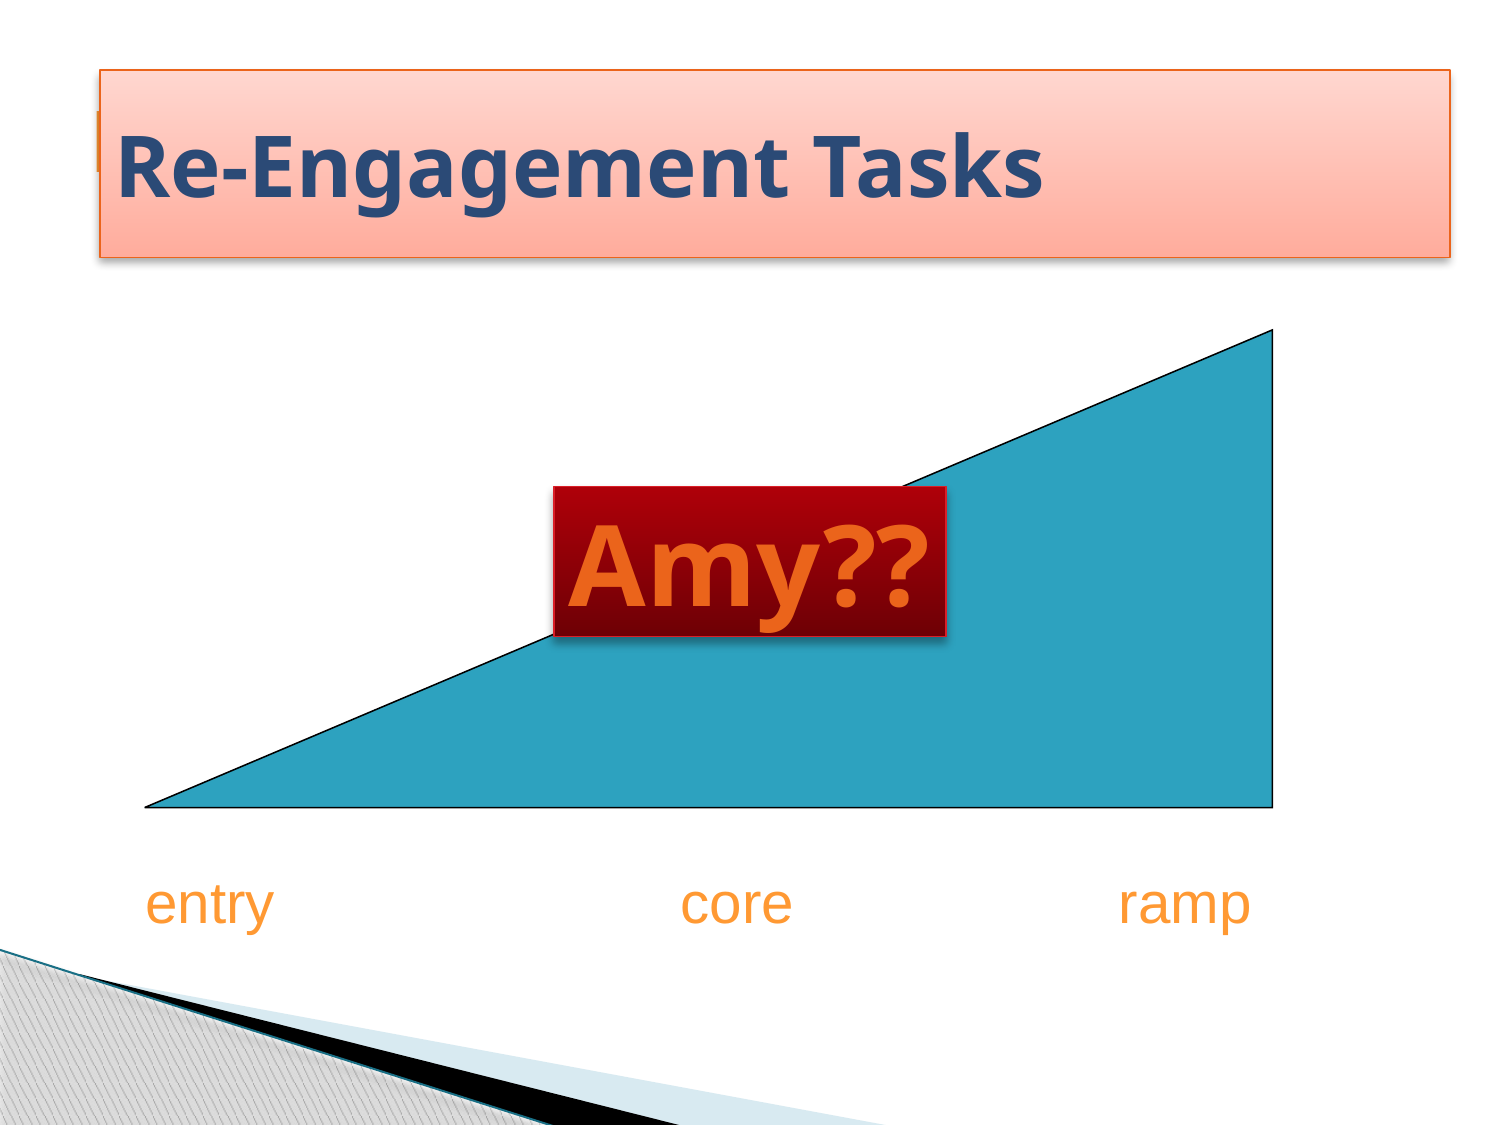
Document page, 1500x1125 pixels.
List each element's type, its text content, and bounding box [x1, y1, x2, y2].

text_box entry core ramp [130, 858, 1268, 943]
title Re-Engagement Tasks [75, 45, 1425, 233]
text_box Amy?? [553, 486, 947, 637]
text_box [144, 329, 1273, 808]
text_box Re-Engagement Tasks [99, 69, 1451, 258]
